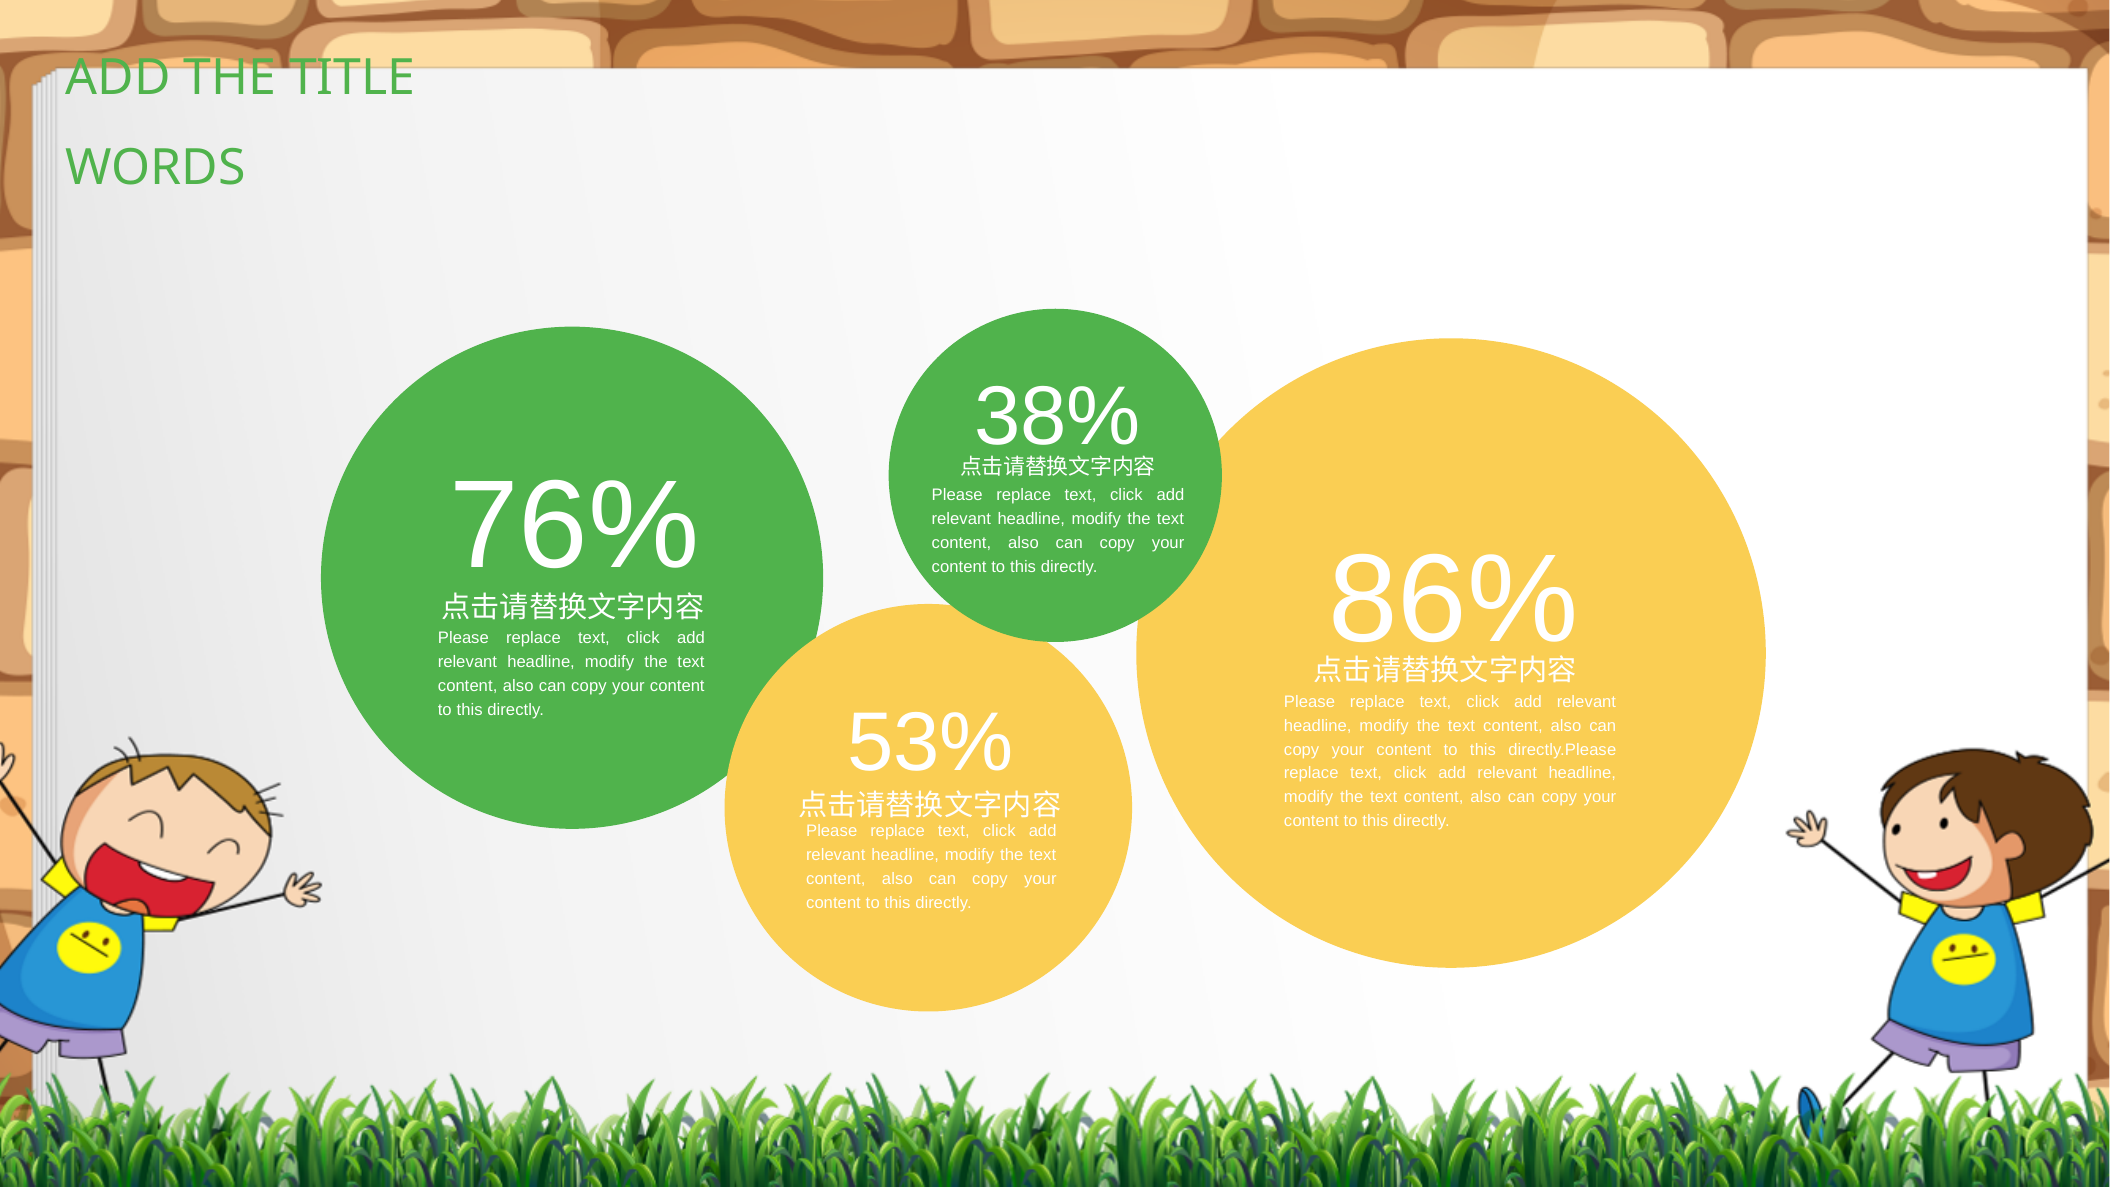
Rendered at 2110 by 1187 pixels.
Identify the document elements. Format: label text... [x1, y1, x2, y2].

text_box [724, 603, 1133, 1012]
text_box ADD THE TITLE WORDS [50, 7, 583, 202]
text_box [320, 326, 824, 829]
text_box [888, 308, 1222, 642]
picture [0, 0, 2110, 1187]
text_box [1136, 338, 1766, 968]
